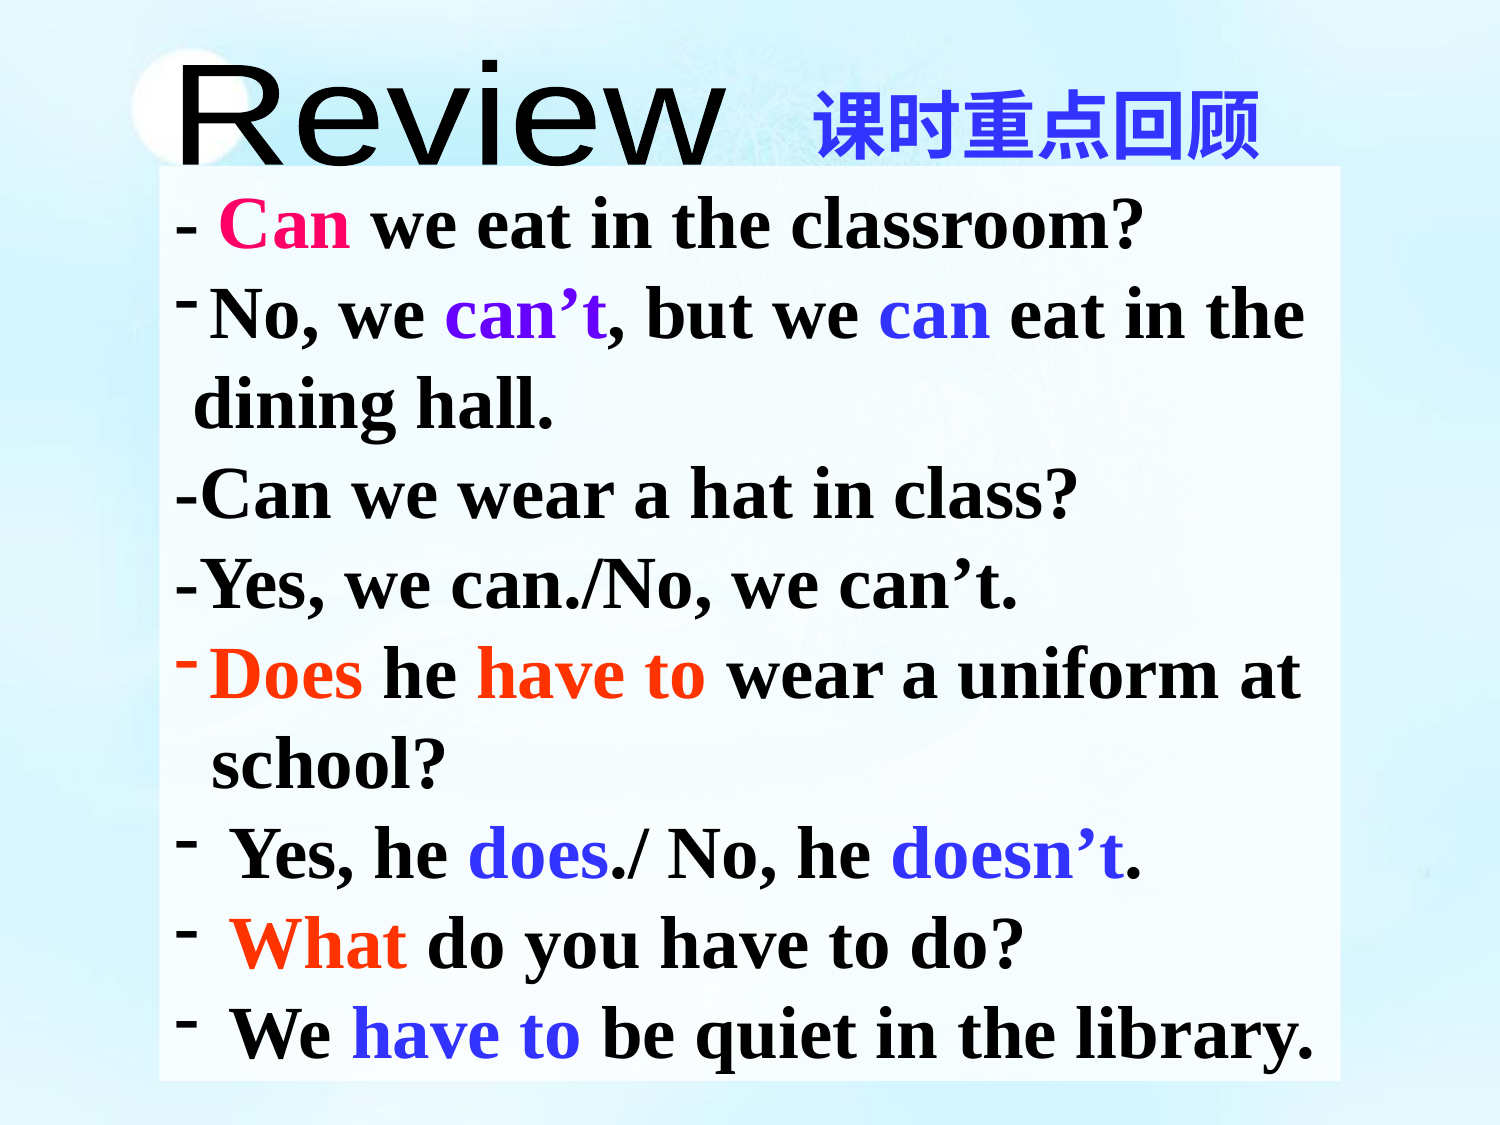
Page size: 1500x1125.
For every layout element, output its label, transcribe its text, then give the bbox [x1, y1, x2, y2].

text_box - Can we eat in the classroom? No, we can’t, but we can eat in the dining hall. -Can we wear a hat in class? -Yes, we can./No, we can’t. Does he have to wear a uniform at school? Yes, he does./ No, he doesn’t. What do you have to do? We have to be quiet in the library. [159, 166, 1341, 1081]
text_box 课时重点回顾 [797, 71, 1323, 177]
picture [0, 0, 1500, 1125]
